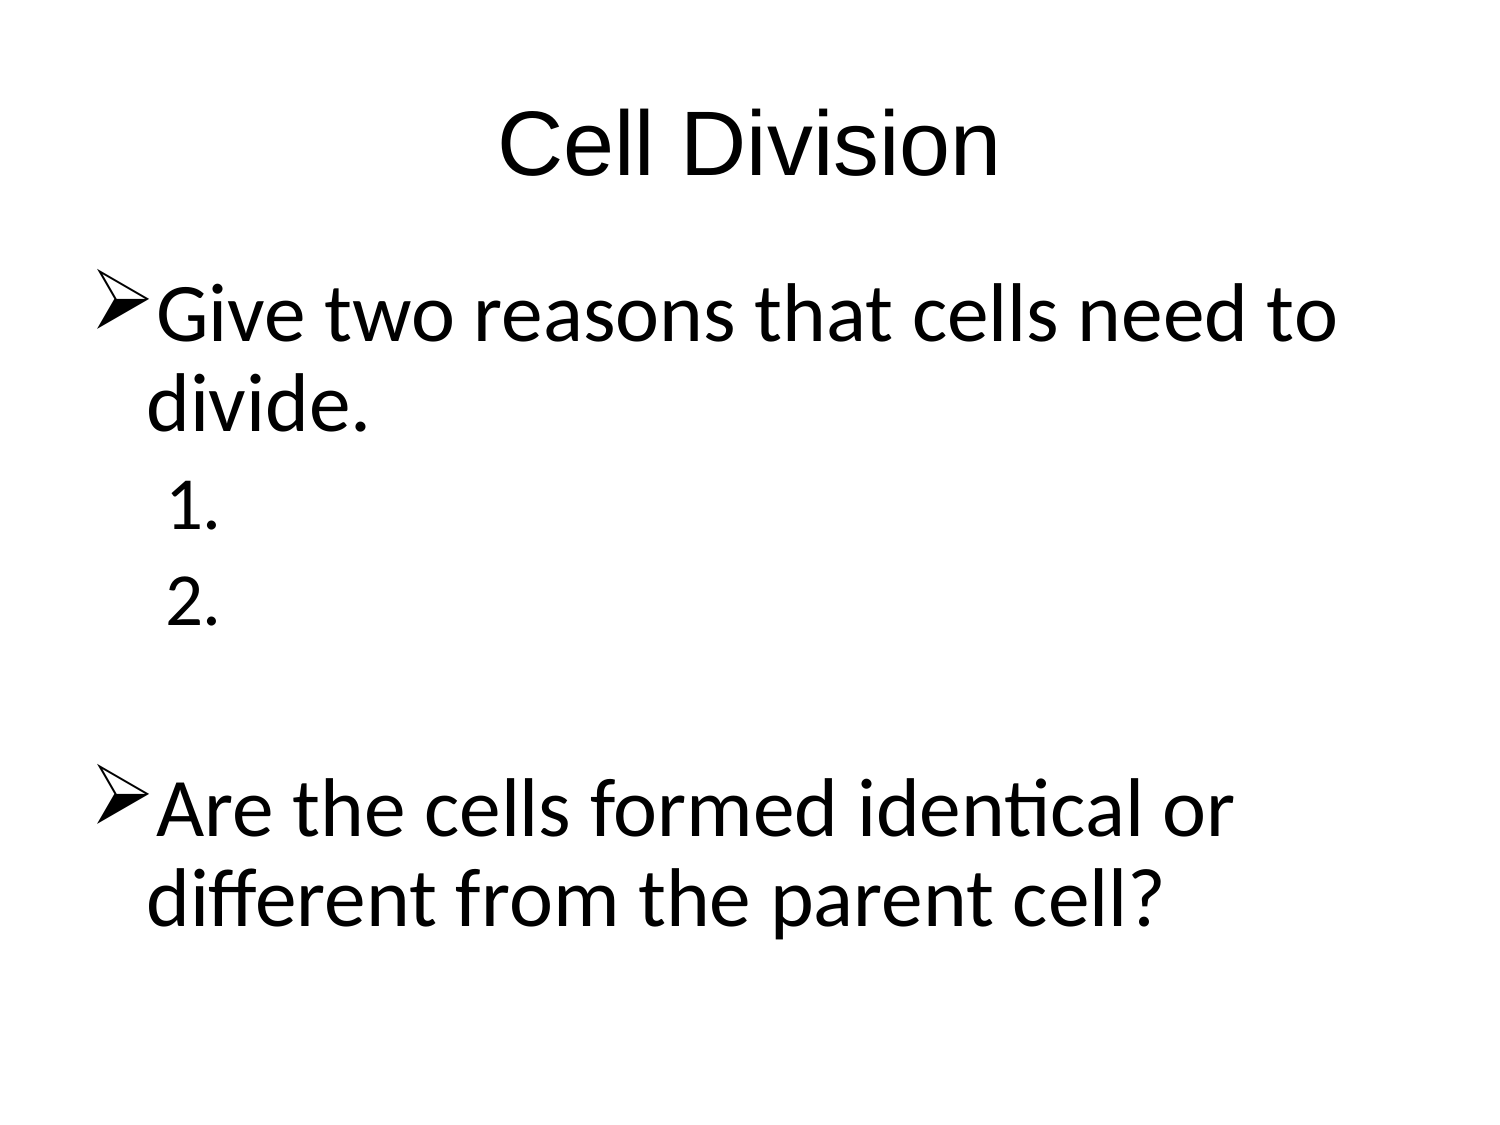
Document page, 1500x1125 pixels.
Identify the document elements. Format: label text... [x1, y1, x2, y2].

title Cell Division [75, 45, 1425, 233]
list Give two reasons that cells need to divide. 1. 2. Are the cells formed identical or different from the parent cell? [75, 262, 1425, 1005]
